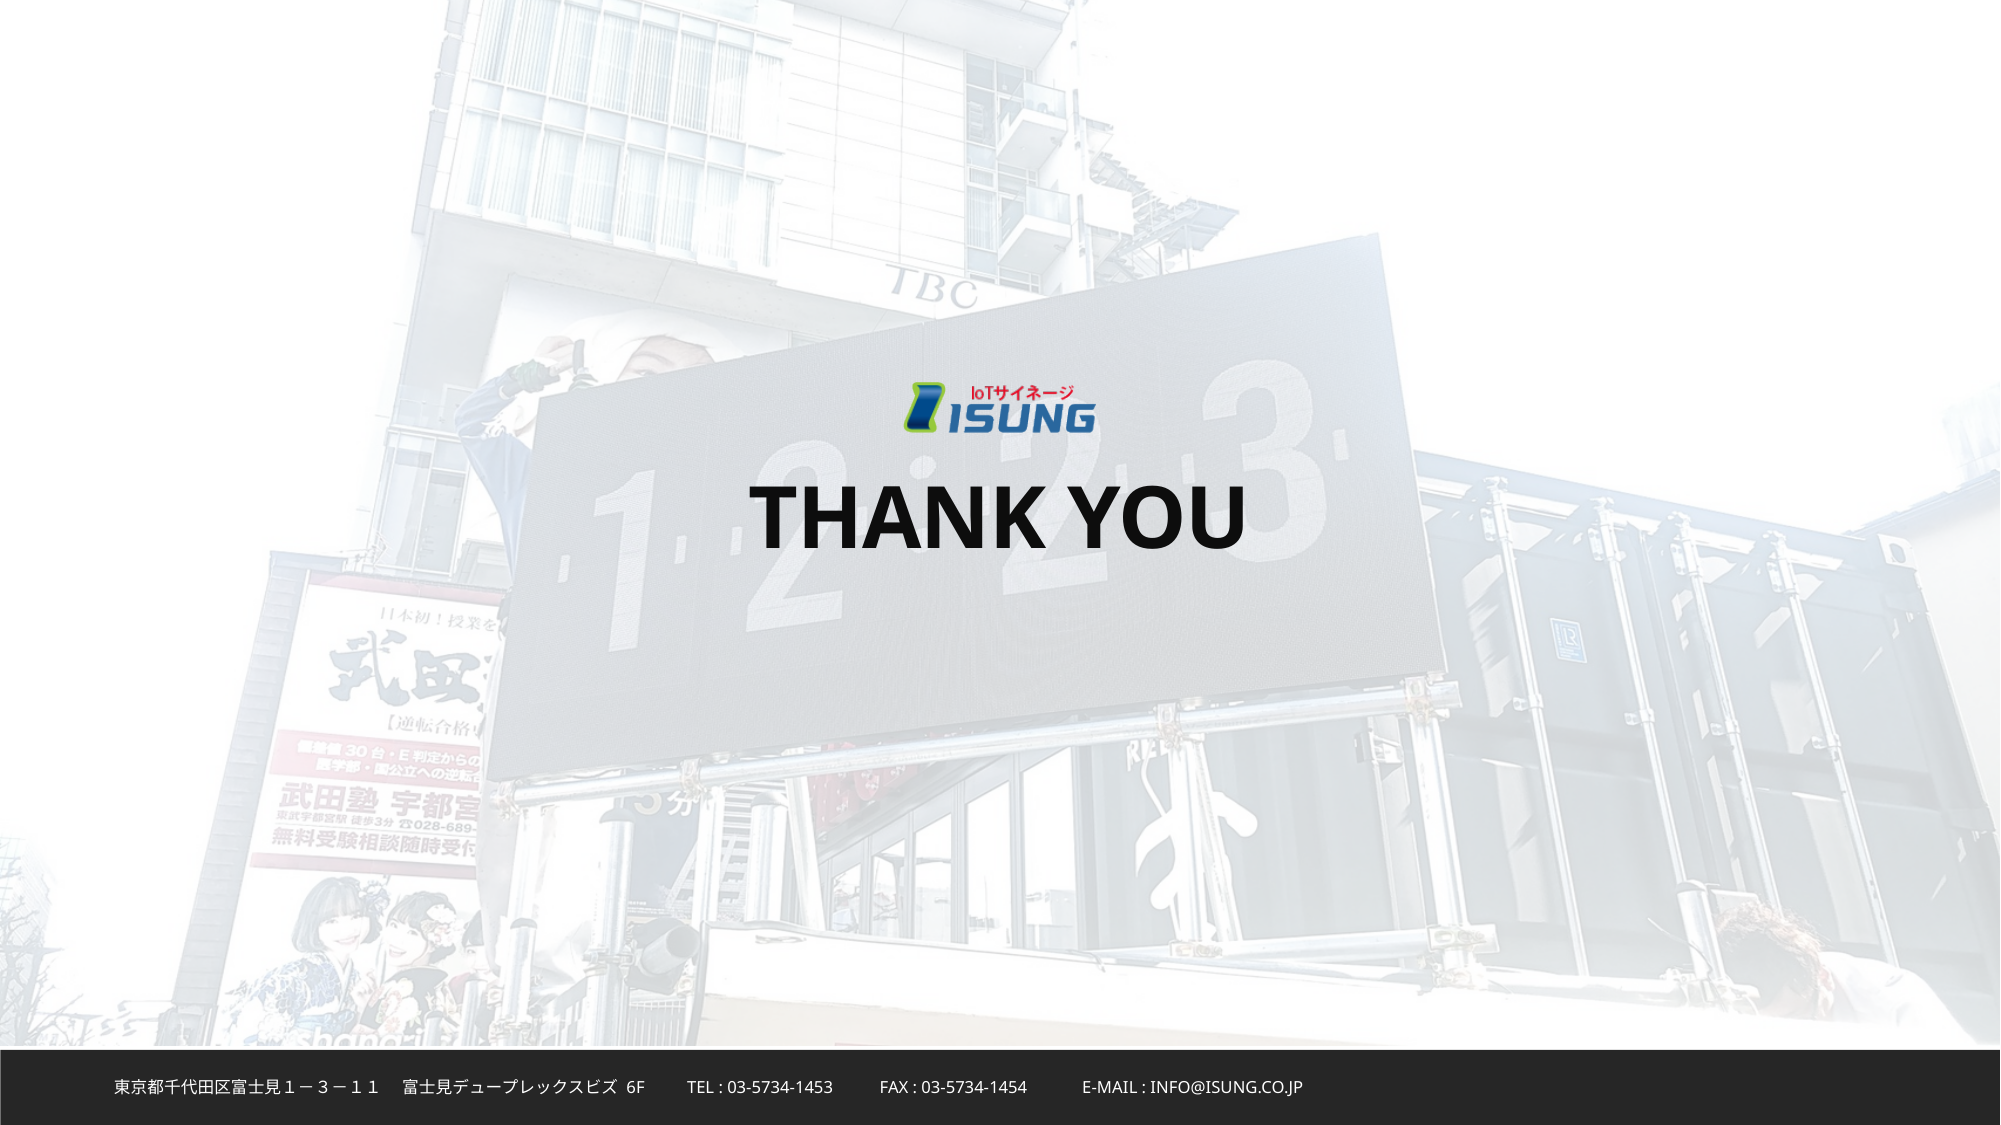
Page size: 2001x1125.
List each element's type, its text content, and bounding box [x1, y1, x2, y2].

picture [0, 0, 2000, 1047]
text_box 東京都千代田区富士見１－３－１１ 富士見デュープレックスビズ 6F TEL : 03-5734-1453 FAX : 03-5734-1454 E-Mail : info@isung.co.jp [25, 1067, 1320, 1110]
